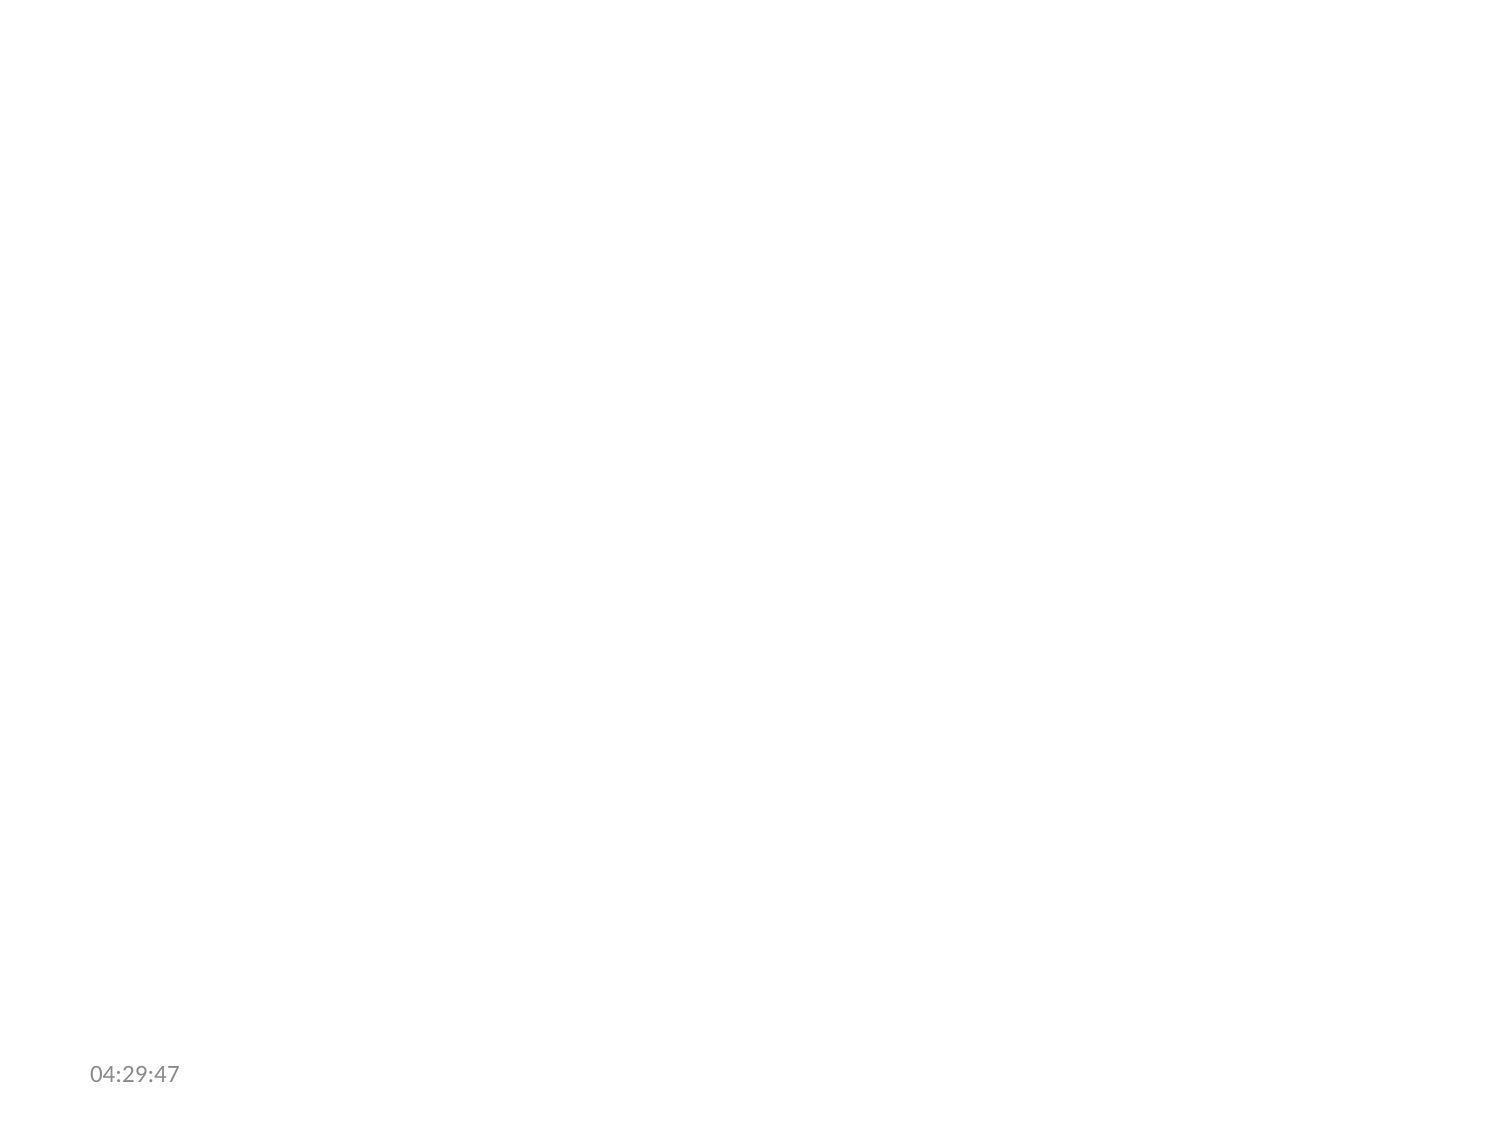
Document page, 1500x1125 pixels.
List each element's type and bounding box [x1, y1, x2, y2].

slide_number [75, 1042, 425, 1103]
